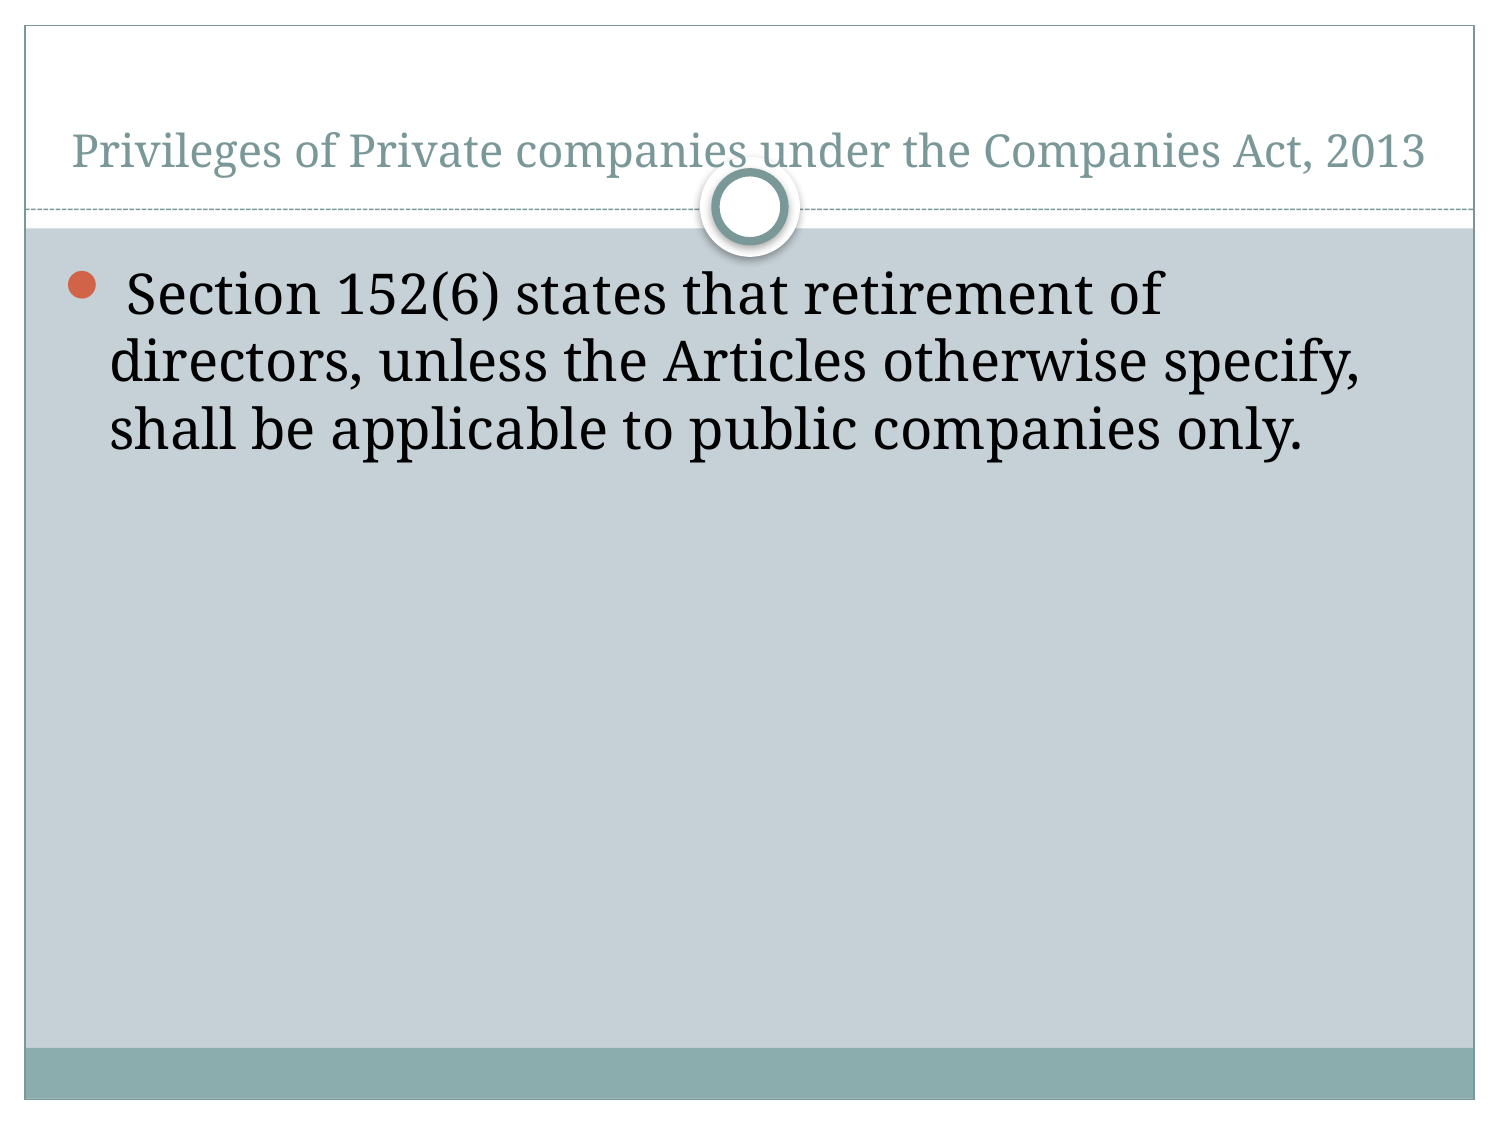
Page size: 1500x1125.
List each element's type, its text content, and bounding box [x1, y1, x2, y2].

title Privileges of Private companies under the Companies Act, 2013 [49, 60, 1450, 185]
list Section 152(6) states that retirement of directors, unless the Articles otherwise specify, shall be applicable to public companies only. [49, 250, 1445, 1001]
